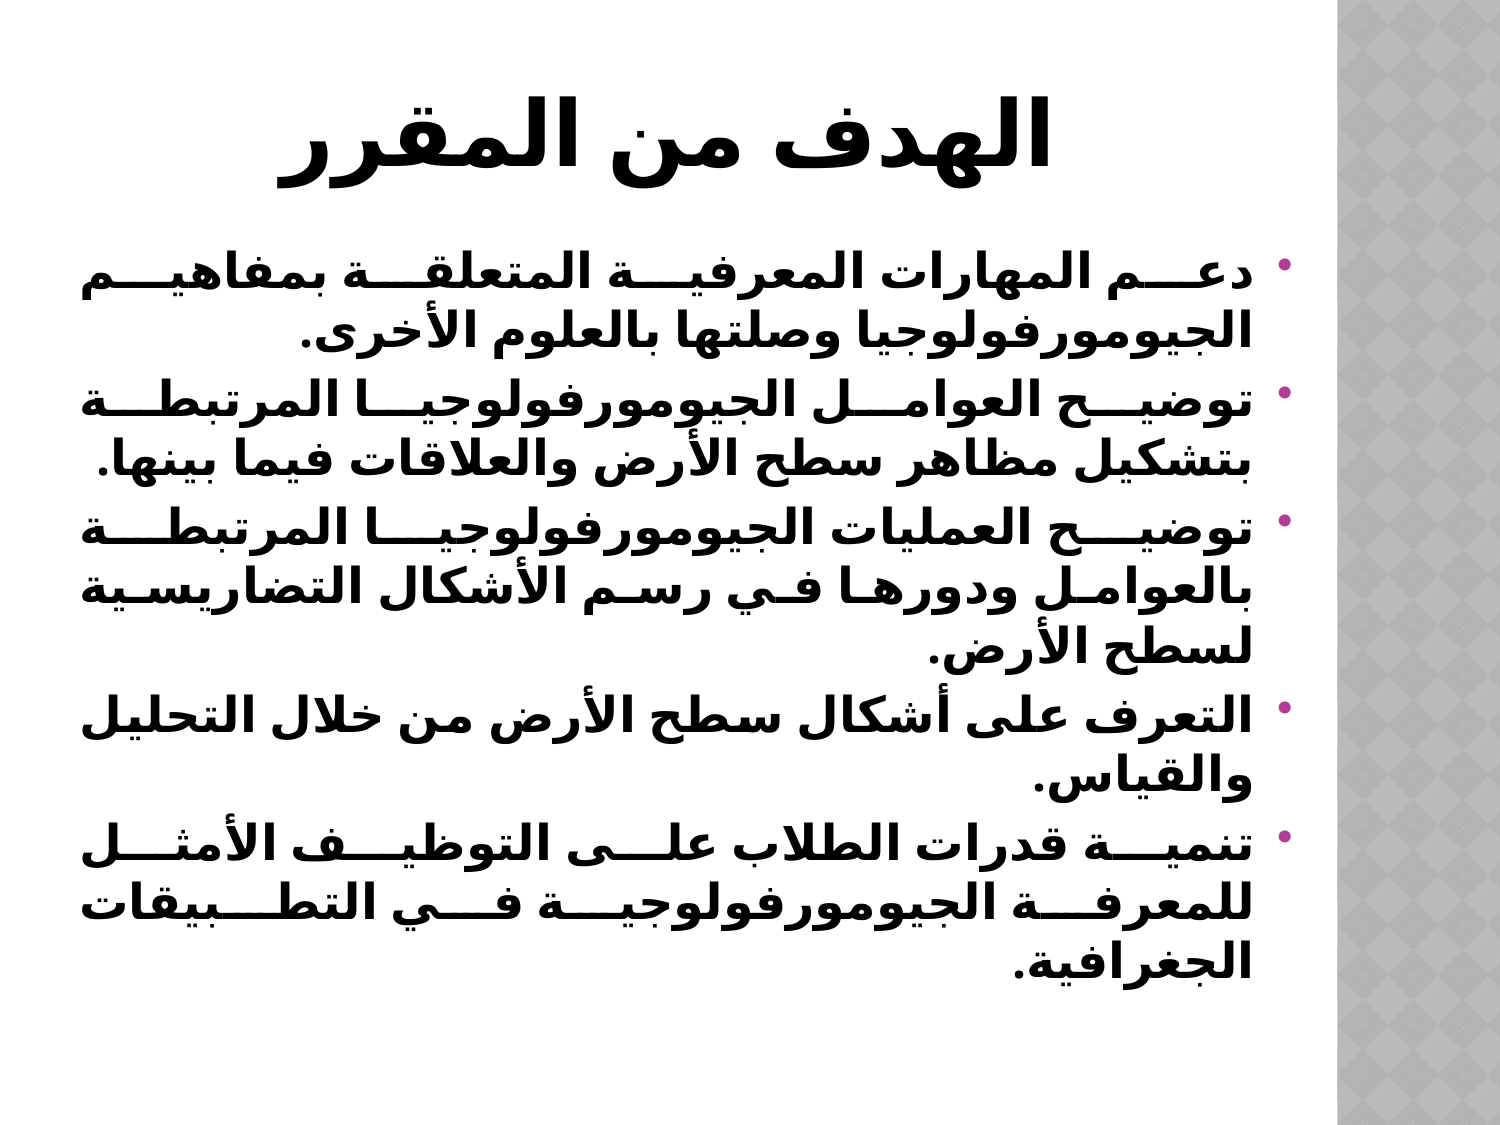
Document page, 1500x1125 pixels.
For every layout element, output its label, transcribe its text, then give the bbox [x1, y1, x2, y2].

list دعم المهارات المعرفية المتعلقة بمفاهيم الجيومورفولوجيا وصلتها بالعلوم الأخرى. توضيح العوامل الجيومورفولوجيا المرتبطة بتشكيل مظاهر سطح الأرض والعلاقات فيما بينها. توضيح العمليات الجيومورفولوجيا المرتبطة بالعوامل ودورها في رسم الأشكال التضاريسية لسطح الأرض. التعرف على أشكال سطح الأرض من خلال التحليل والقياس. تنمية قدرات الطلاب على التوظيف الأمثل للمعرفة الجيومورفولوجية في التطبيقات الجغرافية. [64, 231, 1306, 1059]
title الهدف من المقرر [75, 52, 1263, 185]
